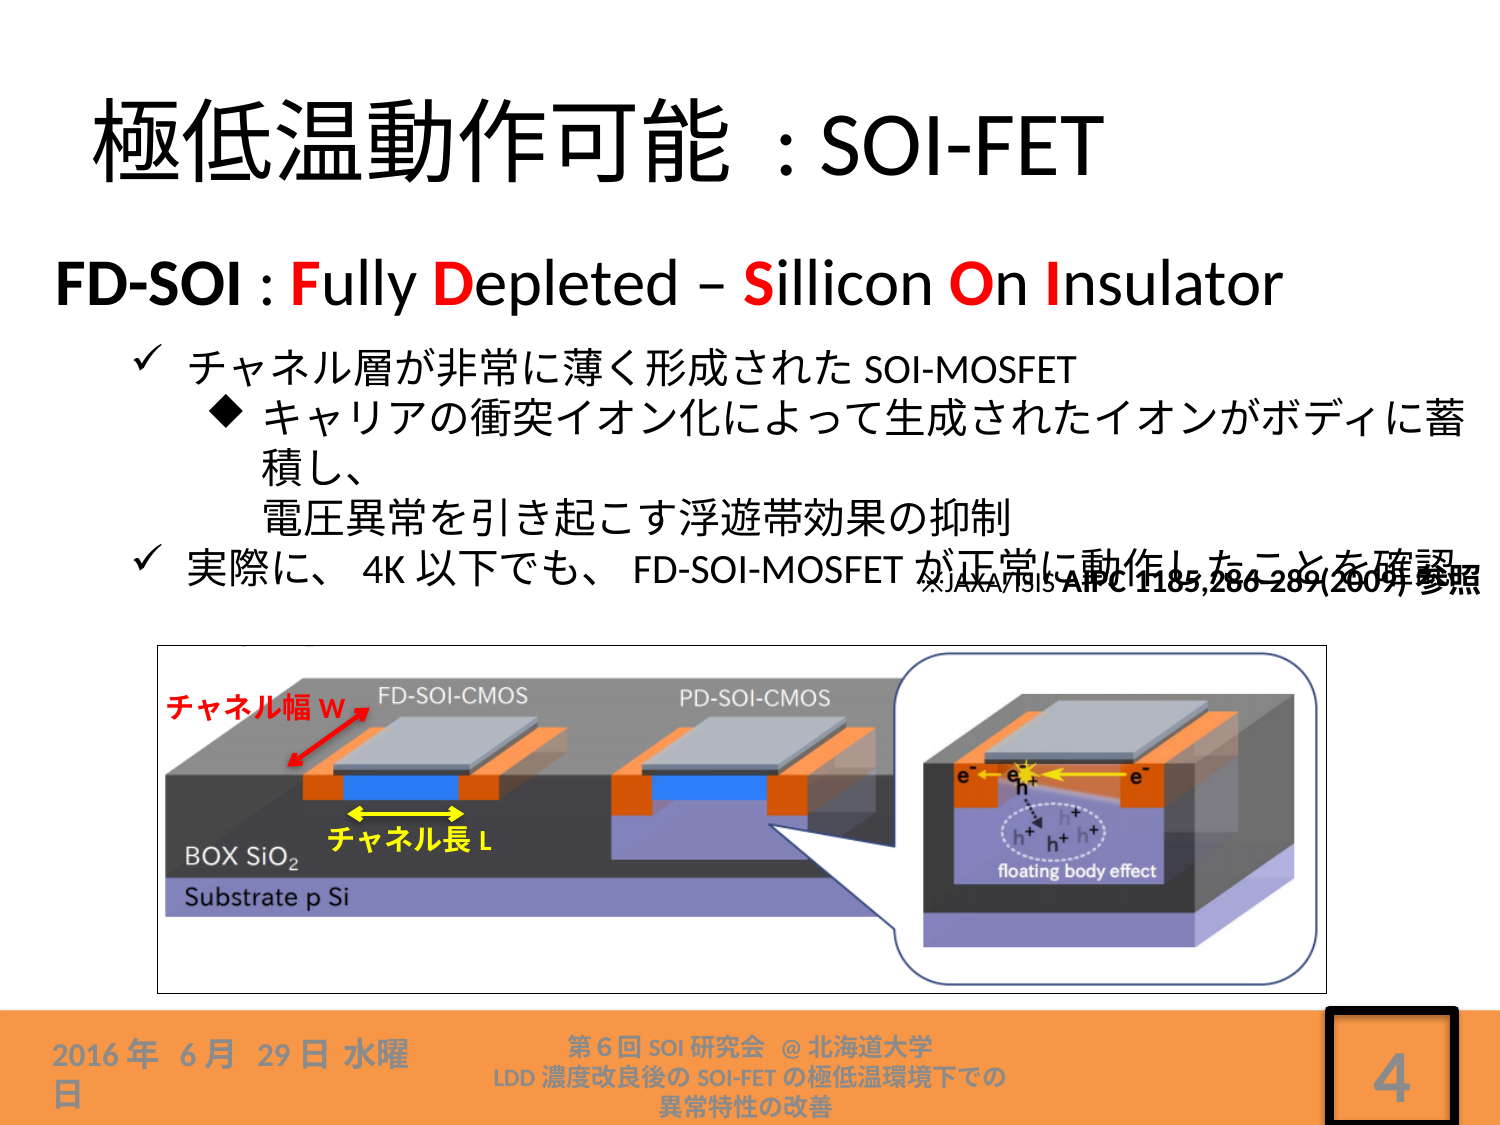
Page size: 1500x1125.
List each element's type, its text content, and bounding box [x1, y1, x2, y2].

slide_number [36, 1042, 395, 1103]
title 極低温動作可能 : SOI-FET [75, 45, 1425, 231]
text_box ※JAXA/ISIS AIPC 1185,286-289(2009)参照 [905, 552, 1497, 652]
footer 第６回SOI研究会 @北海道大学 LDD濃度改良後のSOI-FETの極低温環境下での 異常特性の改善 [395, 1028, 1107, 1125]
text_box FD-SOI : Fully Depleted – Sillicon On Insulator チャネル層が非常に薄く形成されたSOI-MOSFET キャリアの衝突イオン化によって生成されたイオンがボディに蓄積し、 電圧異常を引き起こす浮遊帯効果の抑制 実際に、4K以下でも、FD-SOI-MOSFETが正常に動作したことを確認 [40, 231, 1500, 599]
slide_number 4 [1308, 1042, 1476, 1103]
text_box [156, 644, 1327, 994]
